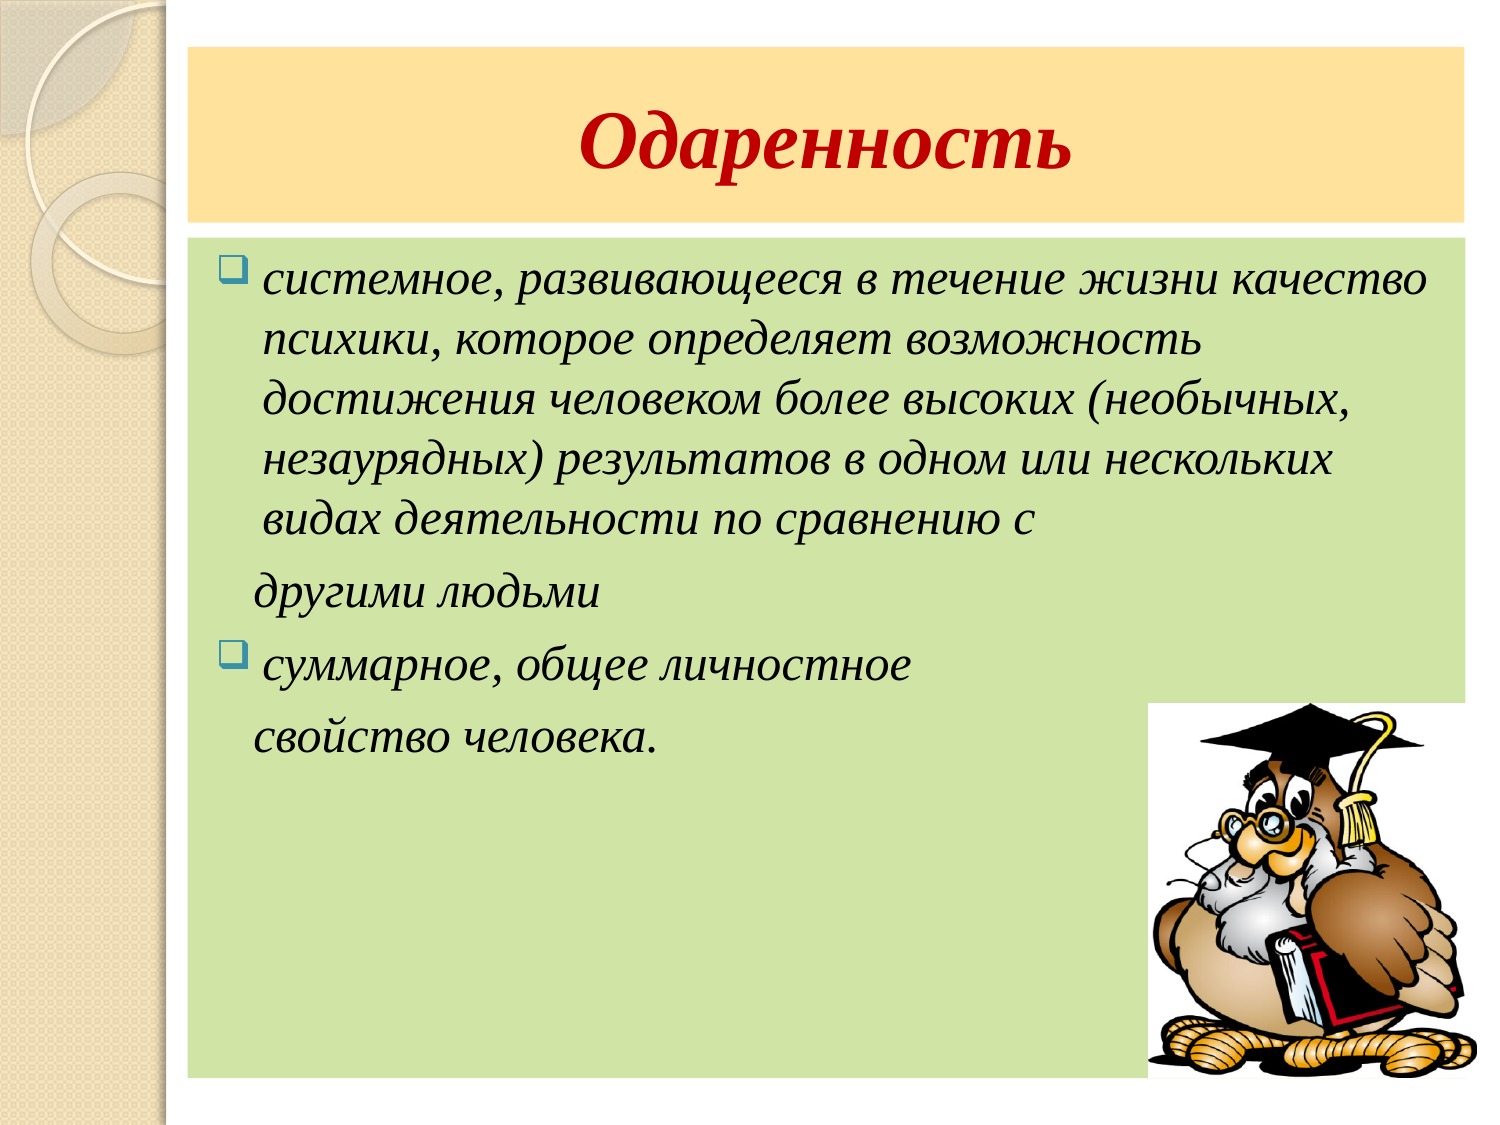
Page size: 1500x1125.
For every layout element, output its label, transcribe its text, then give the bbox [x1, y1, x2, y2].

picture [1148, 702, 1477, 1079]
title Одаренность [187, 46, 1465, 223]
list системное, развивающееся в течение жизни качество психики, которое определяет возможность достижения человеком более высоких (необычных, незаурядных) результатов в одном или нескольких видах деятельности по сравнению с другими людьми суммарное, общее личностное свойство человека. [187, 237, 1466, 1079]
